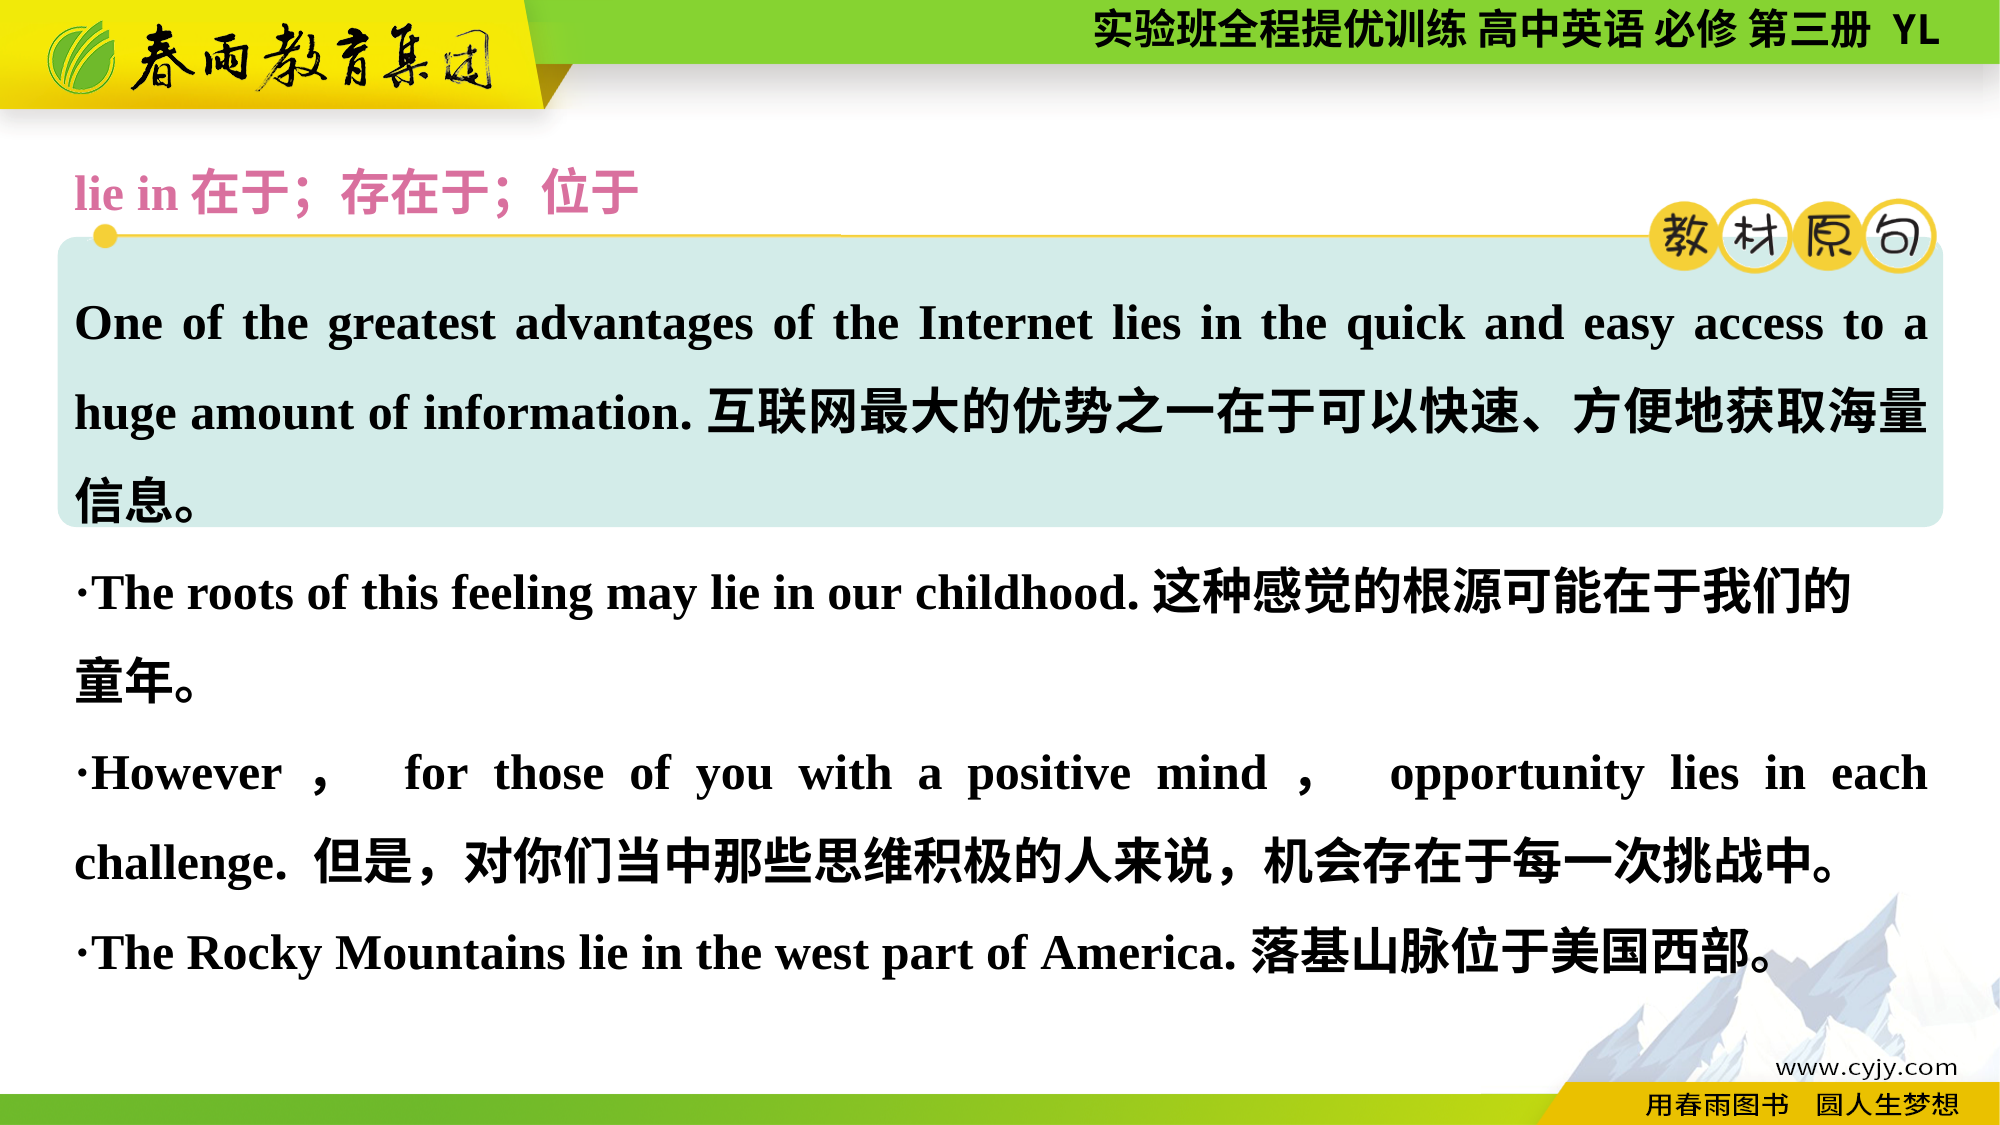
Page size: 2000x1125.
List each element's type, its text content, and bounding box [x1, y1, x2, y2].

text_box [87, 189, 1938, 276]
picture [0, 0, 2000, 1125]
list lie in在于；存在于；位于 One of the greatest advantages of the Internet lies in the quick and easy access to a huge amount of information.互联网最大的优势之一在于可以快速、方便地获取海量信息。 ·The roots of this feeling may lie in our childhood.这种感觉的根源可能在于我们的 童年。 ·However， for those of you with a positive mind， opportunity lies in each challenge. 但是，对你们当中那些思维积极的人来说，机会存在于每一次挑战中。 ·The Rocky Mountains lie in the west part of America.落基山脉位于美国西部。 [59, 122, 1944, 984]
